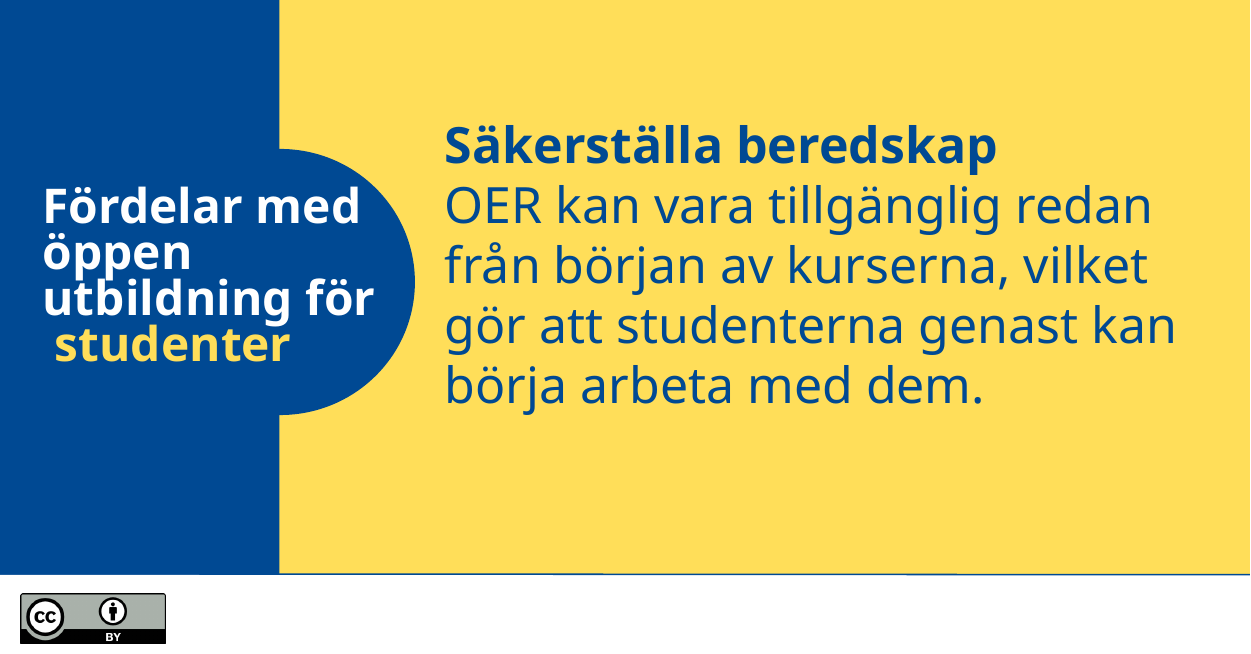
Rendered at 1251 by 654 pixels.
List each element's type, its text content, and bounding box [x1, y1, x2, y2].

picture [20, 592, 166, 645]
text_box [206, 148, 355, 171]
text_box Fördelar med öppen utbildning för studenter [27, 171, 392, 386]
text_box [392, 207, 415, 357]
text_box [0, 0, 280, 573]
text_box [196, 386, 365, 416]
text_box Säkerställa beredskap OER kan vara tillgänglig redan från början av kurserna, vilket gör att studenterna genast kan börja arbeta med dem. [430, 98, 1232, 429]
text_box [0, 582, 1250, 654]
